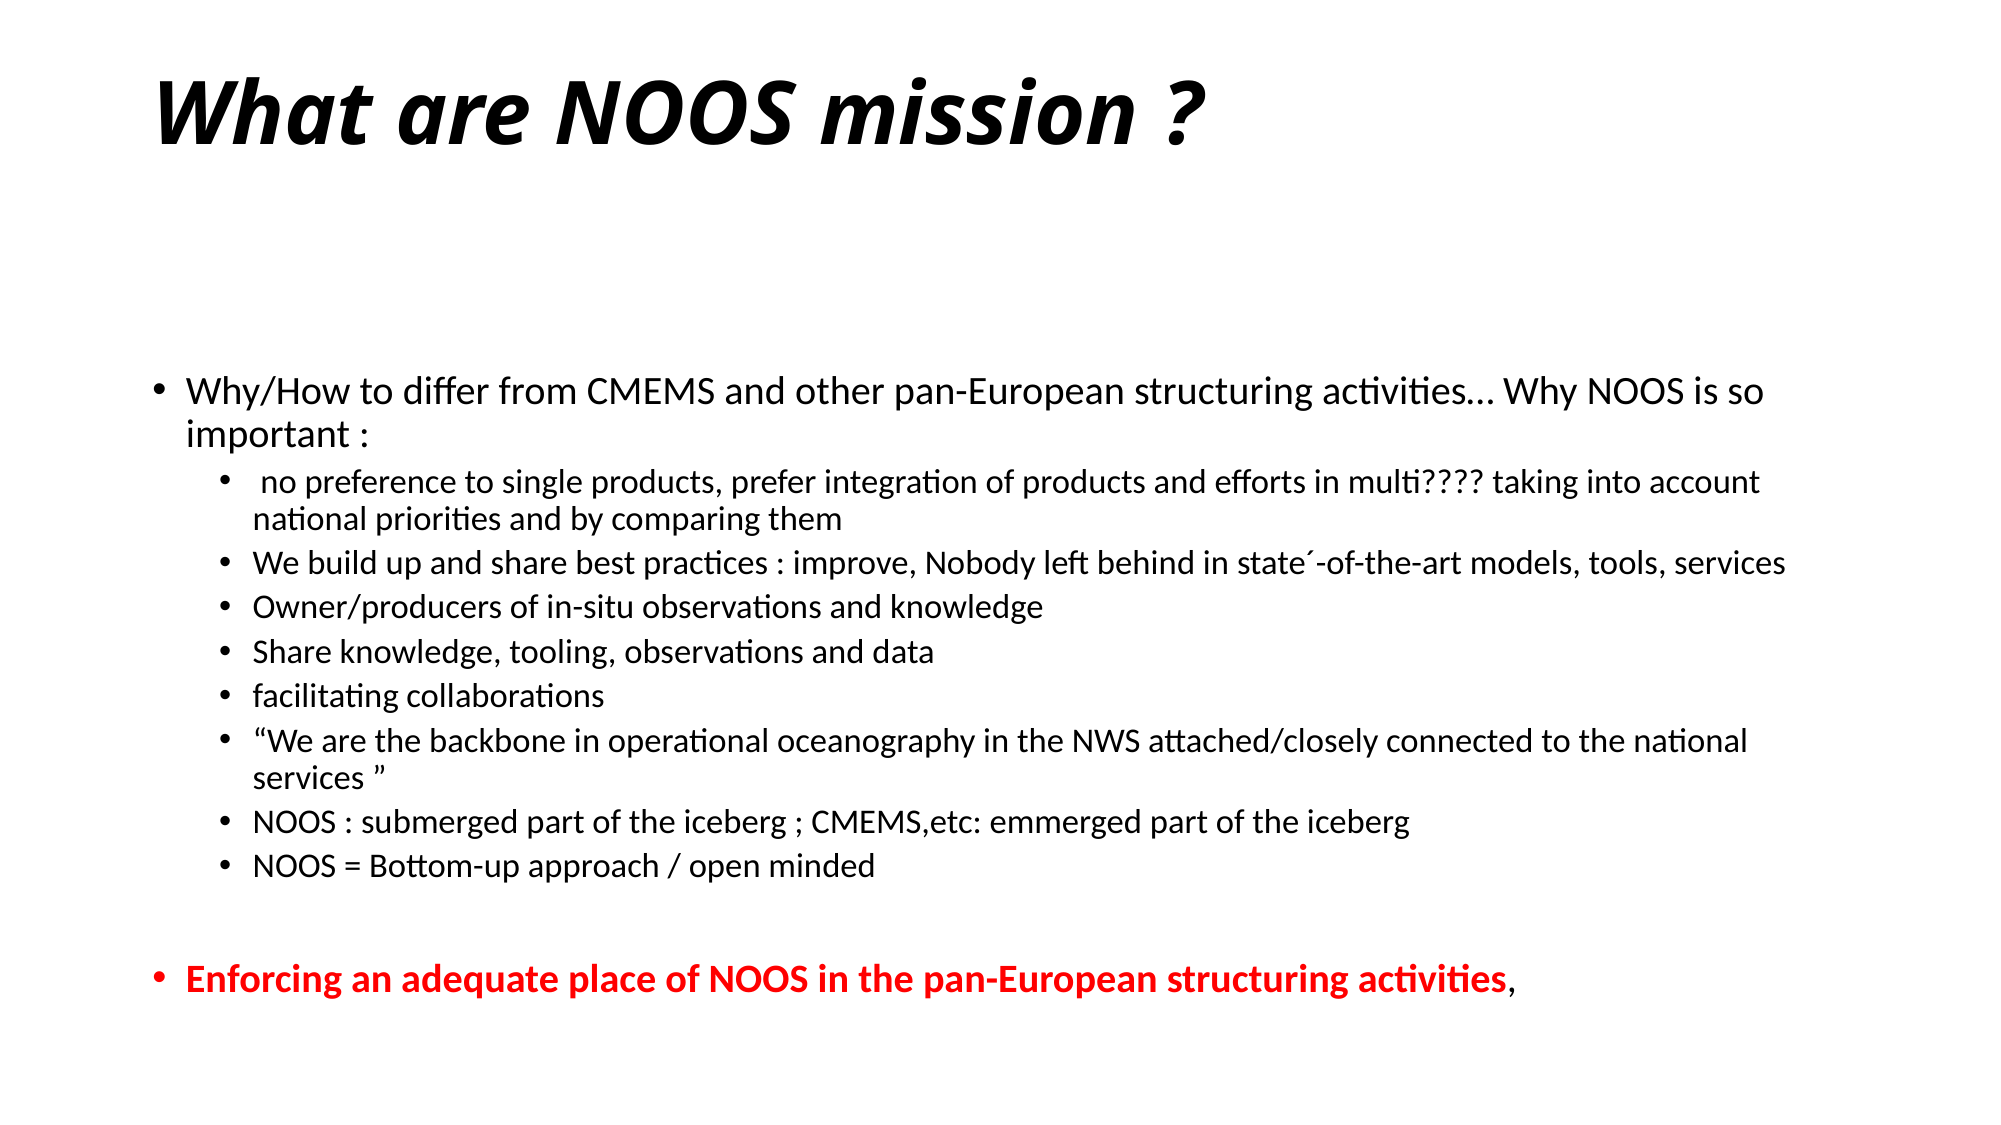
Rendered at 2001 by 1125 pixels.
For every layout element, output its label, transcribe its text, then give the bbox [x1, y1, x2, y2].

list Why/How to differ from CMEMS and other pan-European structuring activities… Why NOOS is so important : no preference to single products, prefer integration of products and efforts in multi???? taking into account national priorities and by comparing them We build up and share best practices : improve, Nobody left behind in state´-of-the-art models, tools, services Owner/producers of in-situ observations and knowledge Share knowledge, tooling, observations and data facilitating collaborations “We are the backbone in operational oceanography in the NWS attached/closely connected to the national services ” NOOS : submerged part of the iceberg ; CMEMS,etc: emmerged part of the iceberg NOOS = Bottom-up approach / open minded Enforcing an adequate place of NOOS in the pan-European structuring activities, [137, 299, 1863, 1014]
title What are NOOS mission ? [137, 59, 1863, 278]
